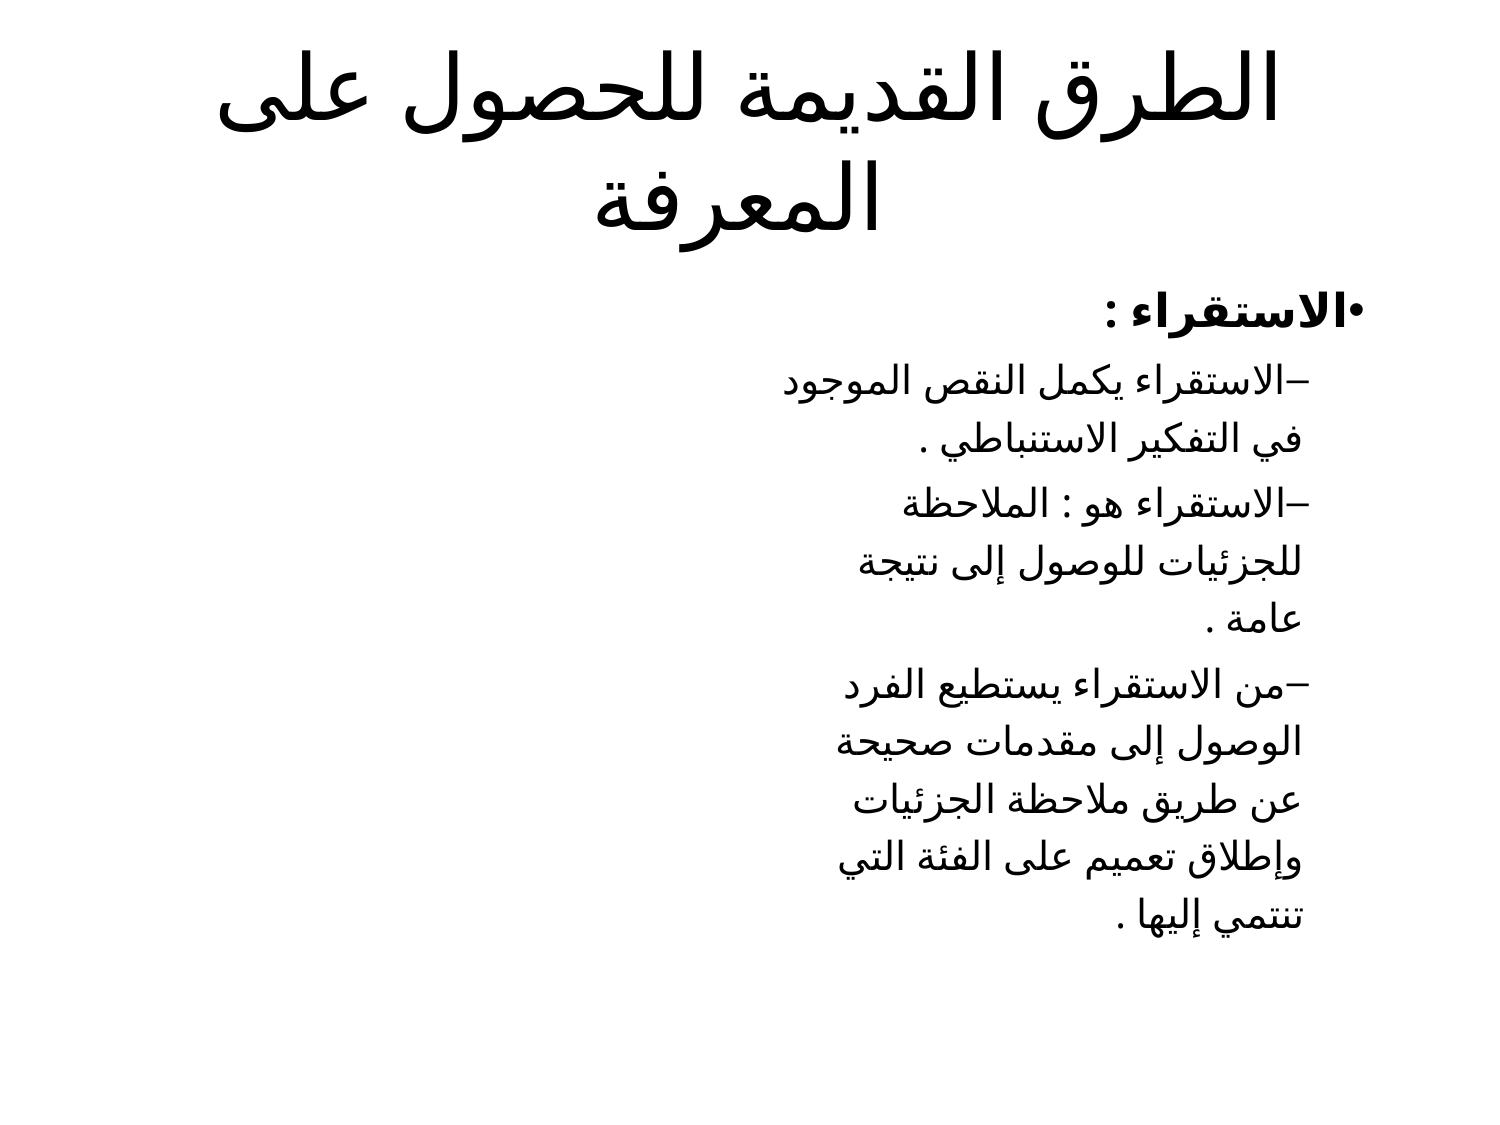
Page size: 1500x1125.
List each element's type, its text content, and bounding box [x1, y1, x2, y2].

title الطرق القديمة للحصول على المعرفة [75, 45, 1425, 233]
list الاستقراء : الاستقراء يكمل النقص الموجود في التفكير الاستنباطي . الاستقراء هو : الملاحظة للجزئيات للوصول إلى نتيجة عامة . من الاستقراء يستطيع الفرد الوصول إلى مقدمات صحيحة عن طريق ملاحظة الجزئيات وإطلاق تعميم على الفئة التي تنتمي إليها . [762, 262, 1425, 1005]
